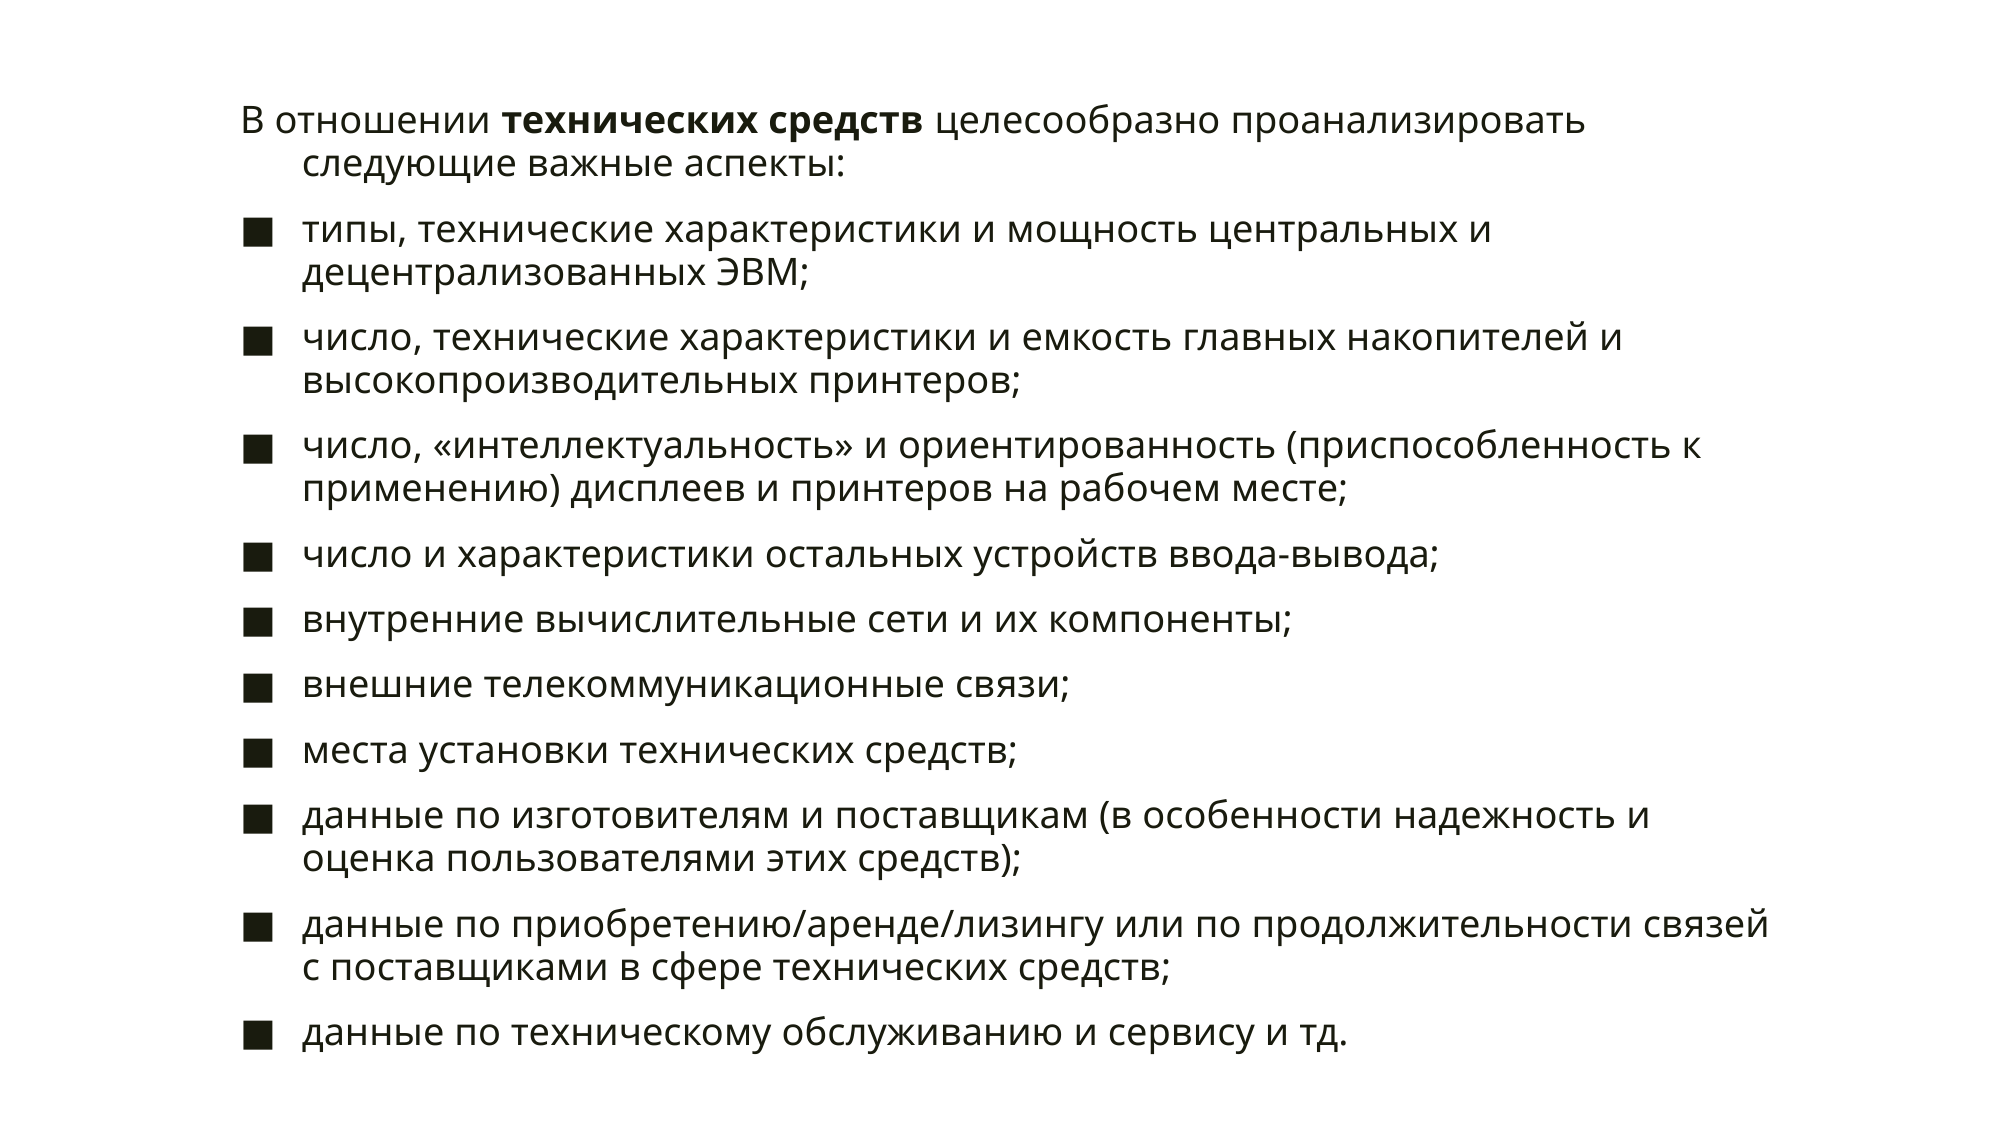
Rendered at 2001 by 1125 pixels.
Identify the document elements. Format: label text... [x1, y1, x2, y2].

list В отношении технических средств целесообразно проанализировать следующие важные аспекты: типы, технические характеристики и мощность центральных и децентрализованных ЭВМ; число, технические характеристики и емкость главных накопителей и высокопроизводительных принтеров; число, «интеллектуальность» и ориентированность (приспособленность к применению) дисплеев и принтеров на рабочем месте; число и характеристики остальных устройств ввода-вывода; внутренние вычислительные сети и их компоненты; внешние телекоммуникационные связи; места установки технических средств; данные по изготовителям и поставщикам (в особенности надежность и оценка пользователями этих средств); данные по приобретению/аренде/лизингу или по продолжительности связей с поставщиками в сфере технических средств; данные по техническому обслуживанию и сервису и тд. [225, 92, 1800, 1070]
